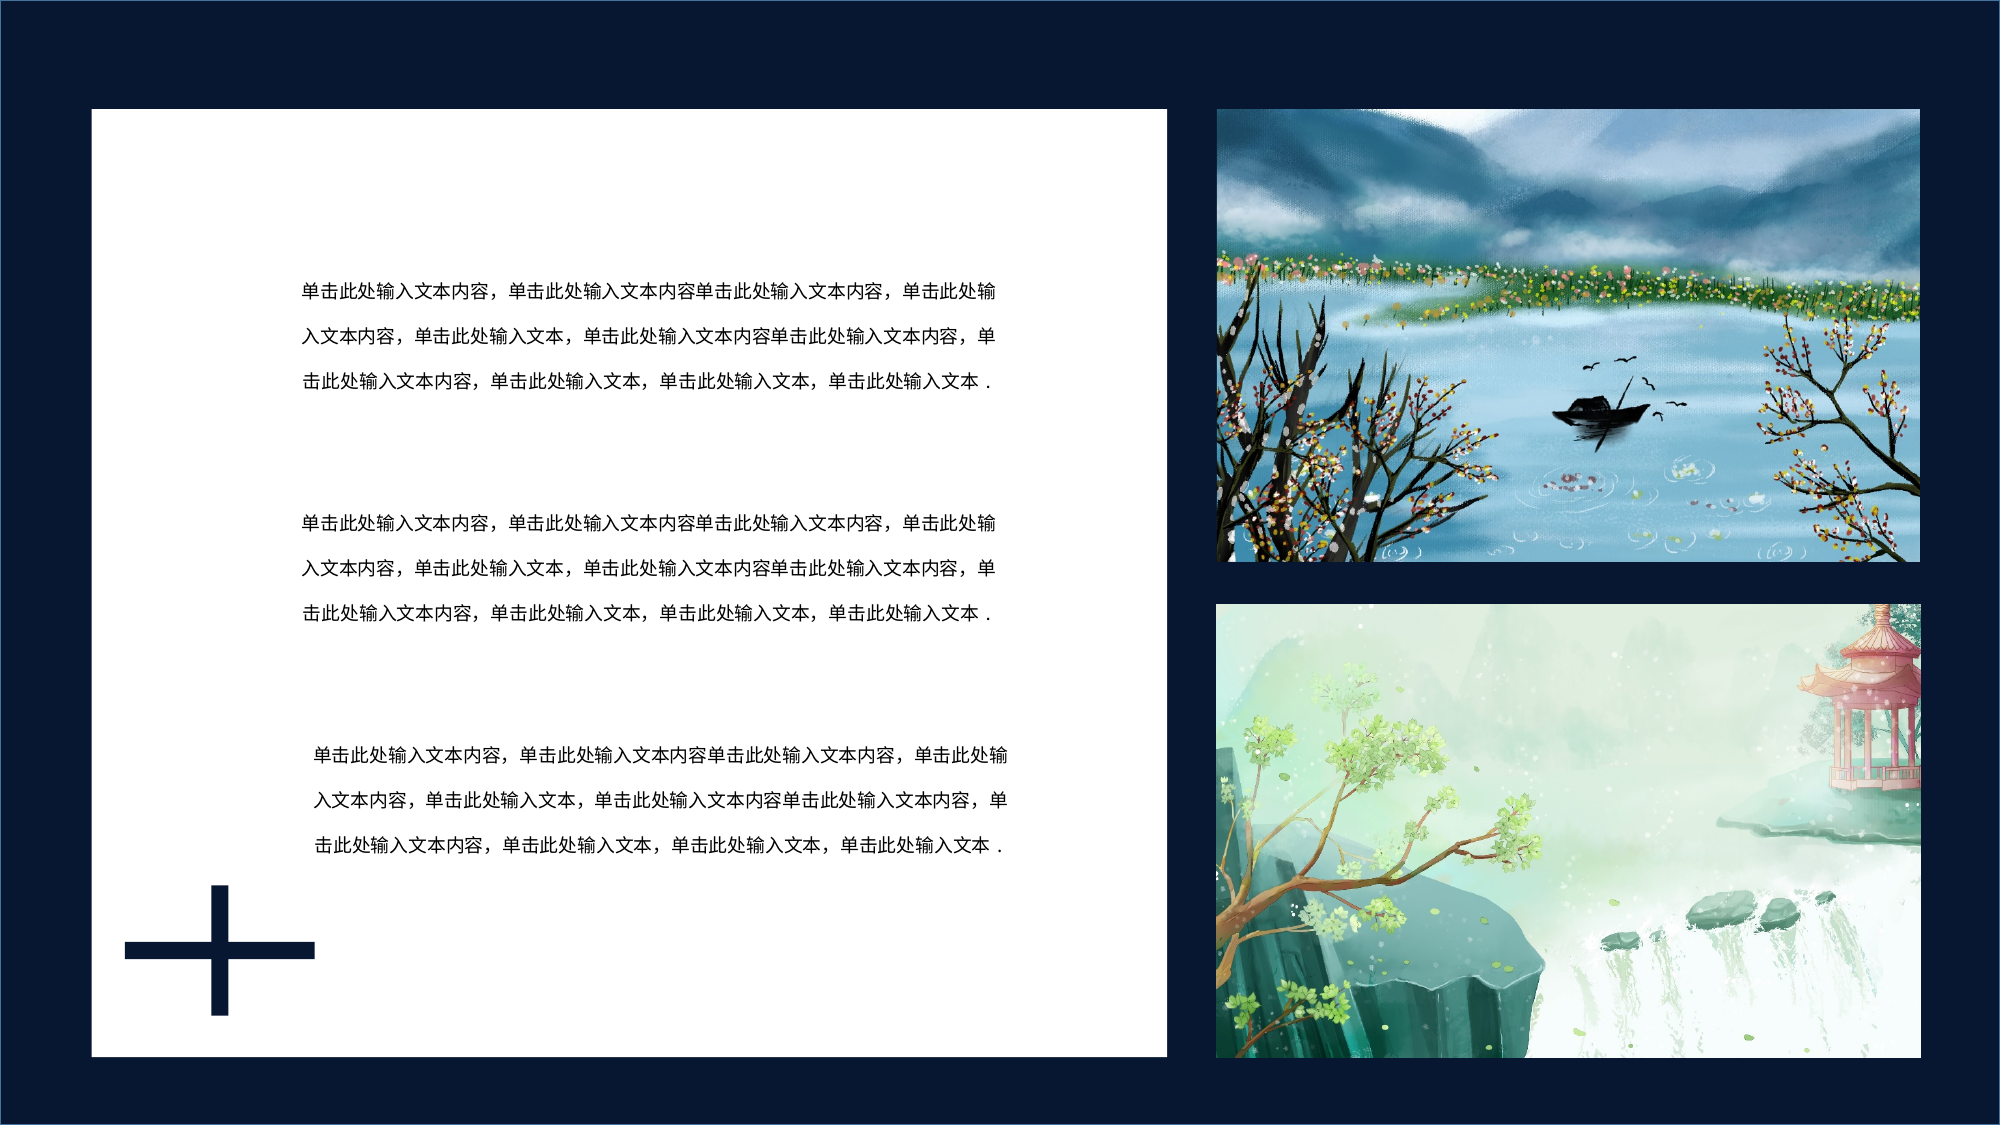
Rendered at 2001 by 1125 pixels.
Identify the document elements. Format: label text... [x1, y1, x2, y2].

picture [1216, 604, 1921, 1058]
text_box 单击此处输入文本内容，单击此处输入文本内容单击此处输入文本内容，单击此处输入文本内容，单击此处输入文本，单击此处输入文本内容单击此处输入文本内容，单击此处输入文本内容，单击此处输入文本，单击此处输入文本，单击此处输入文本. [280, 481, 1017, 677]
text_box [91, 108, 1168, 1058]
picture [1216, 109, 1920, 562]
text_box 单击此处输入文本内容，单击此处输入文本内容单击此处输入文本内容，单击此处输入文本内容，单击此处输入文本，单击此处输入文本内容单击此处输入文本内容，单击此处输入文本内容，单击此处输入文本，单击此处输入文本，单击此处输入文本. [292, 713, 1028, 909]
text_box 单击此处输入文本内容，单击此处输入文本内容单击此处输入文本内容，单击此处输入文本内容，单击此处输入文本，单击此处输入文本内容单击此处输入文本内容，单击此处输入文本内容，单击此处输入文本，单击此处输入文本，单击此处输入文本. [280, 250, 1017, 445]
text_box [0, 0, 2000, 1125]
text_box [124, 885, 315, 1016]
